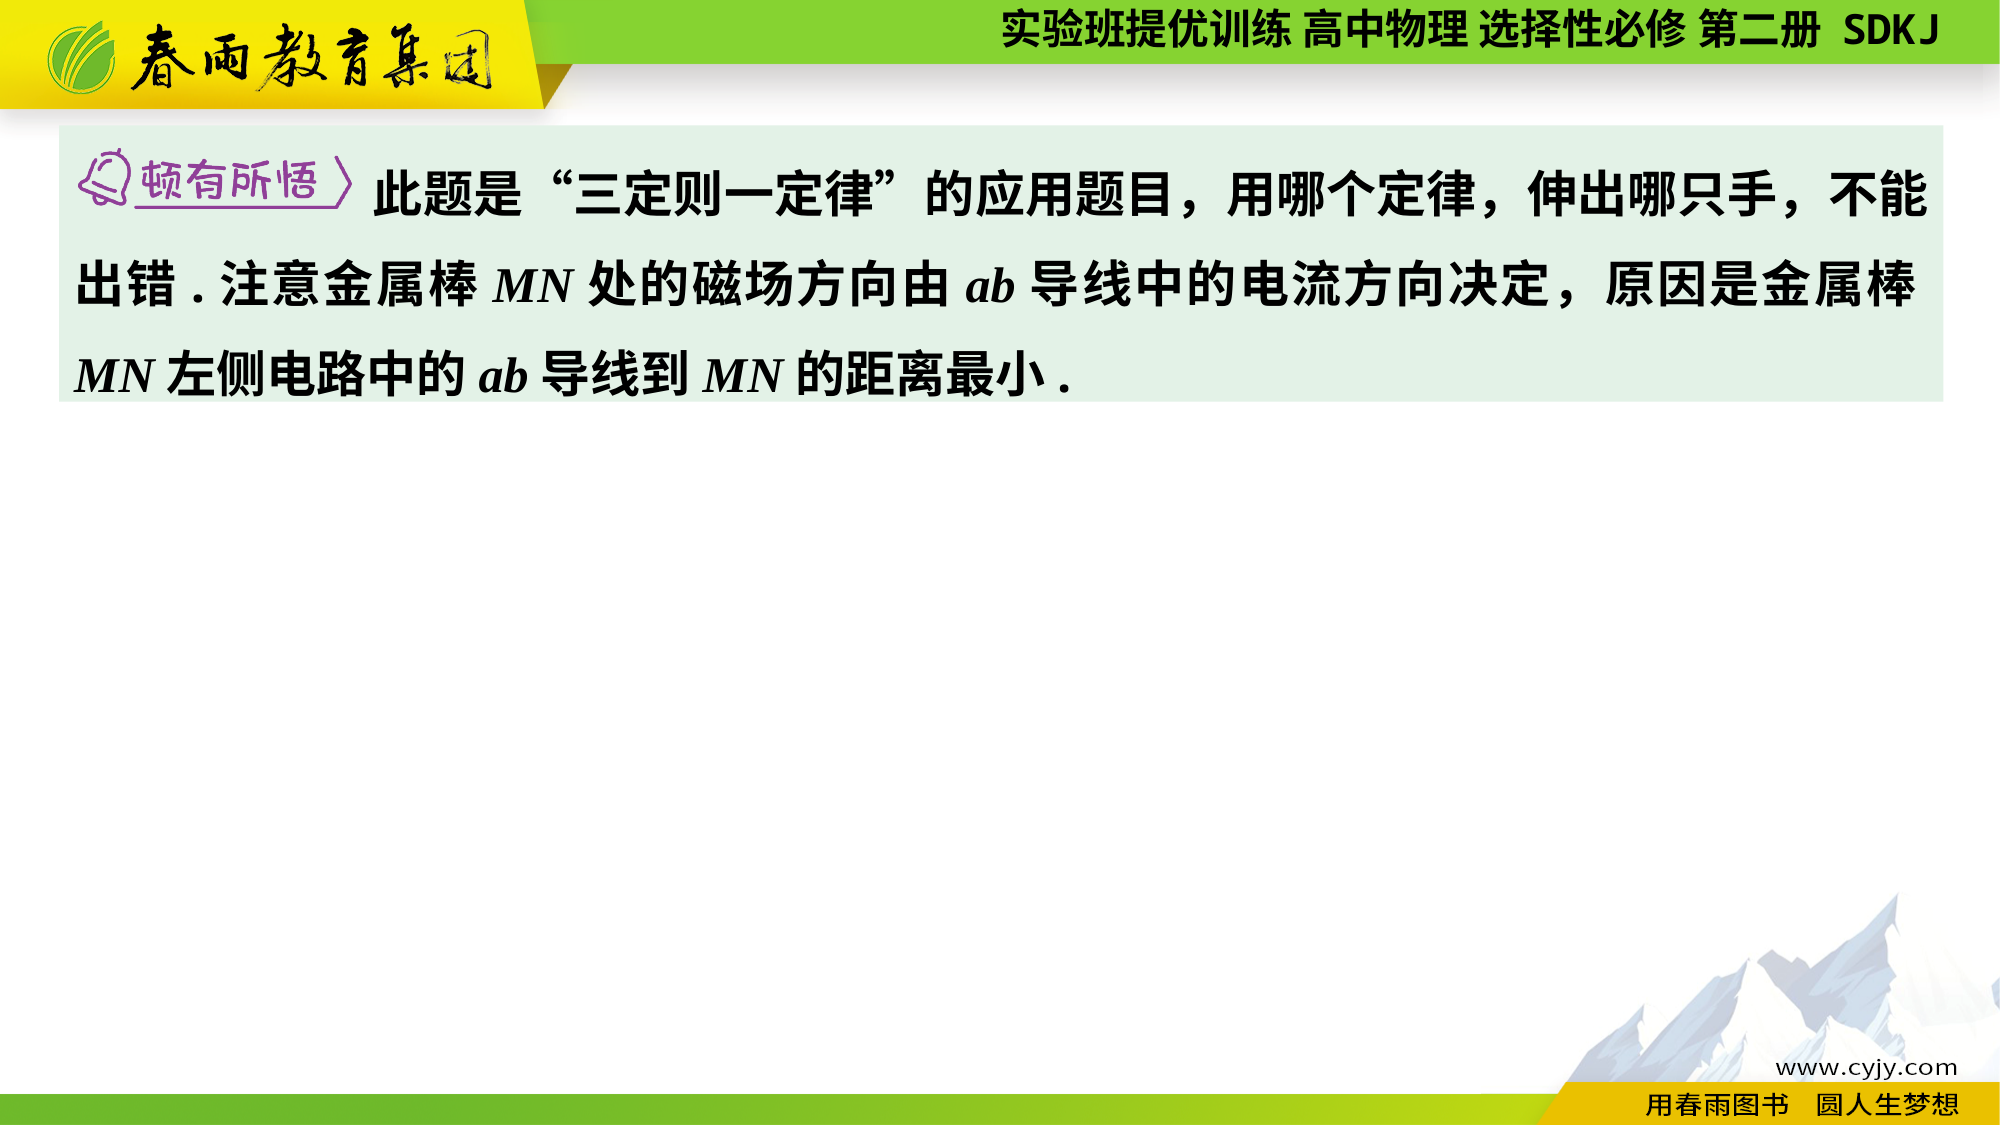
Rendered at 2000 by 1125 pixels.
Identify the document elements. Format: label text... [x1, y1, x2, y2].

list 此题是“三定则一定律”的应用题目，用哪个定律，伸出哪只手，不能出错.注意金属棒MN处的磁场方向由ab导线中的电流方向决定，原因是金属棒MN左侧电路中的ab导线到MN的距离最小. [59, 125, 1944, 402]
picture [0, 0, 2000, 1125]
